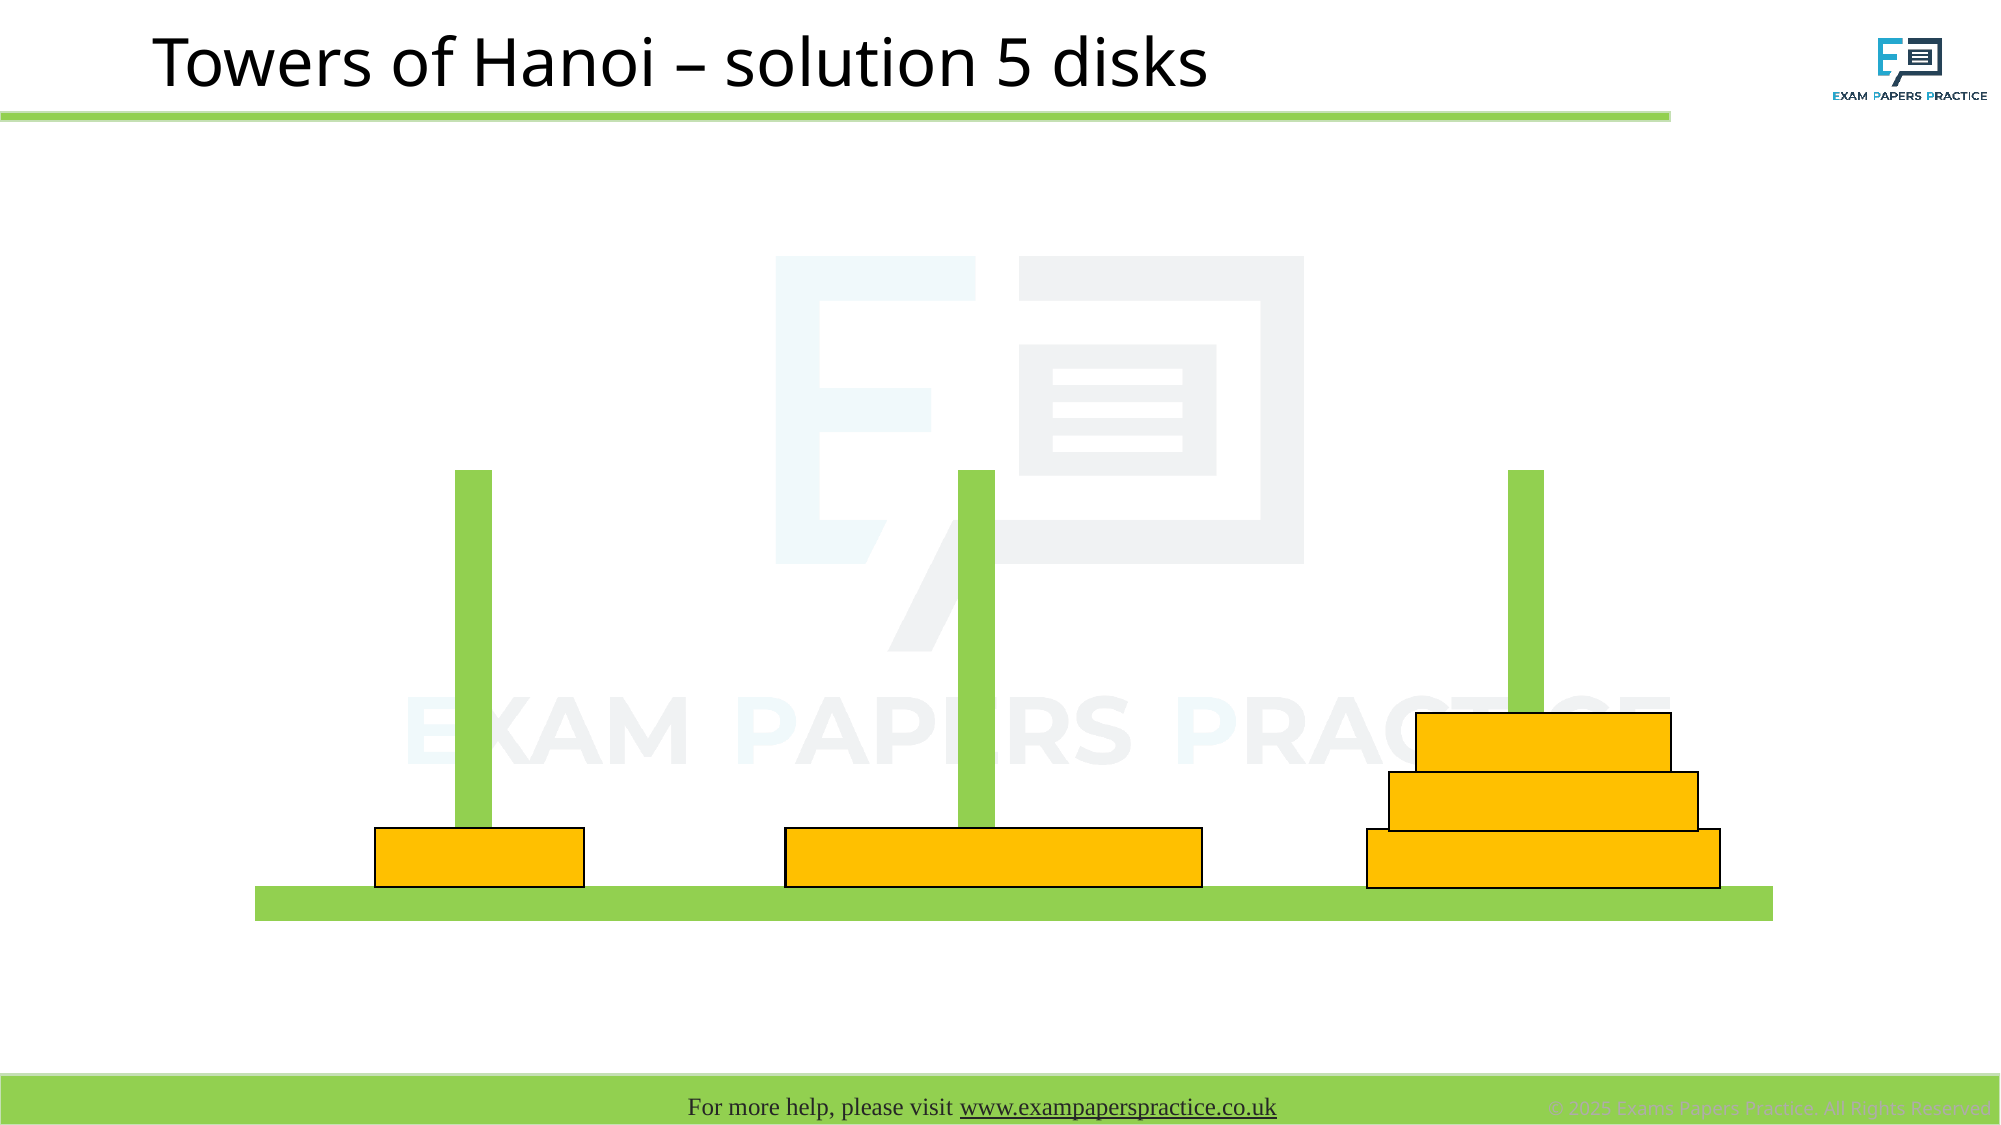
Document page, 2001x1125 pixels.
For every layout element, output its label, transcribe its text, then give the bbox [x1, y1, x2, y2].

text_box [784, 827, 1203, 888]
text_box [455, 470, 492, 827]
title Towers of Hanoi – solution 5 disks [137, 59, 1863, 70]
text_box [255, 886, 1773, 921]
text_box [374, 827, 585, 888]
text_box [958, 470, 995, 827]
text_box [1508, 470, 1544, 712]
text_box [1366, 828, 1721, 889]
text_box [1415, 712, 1672, 773]
text_box [1388, 771, 1699, 832]
